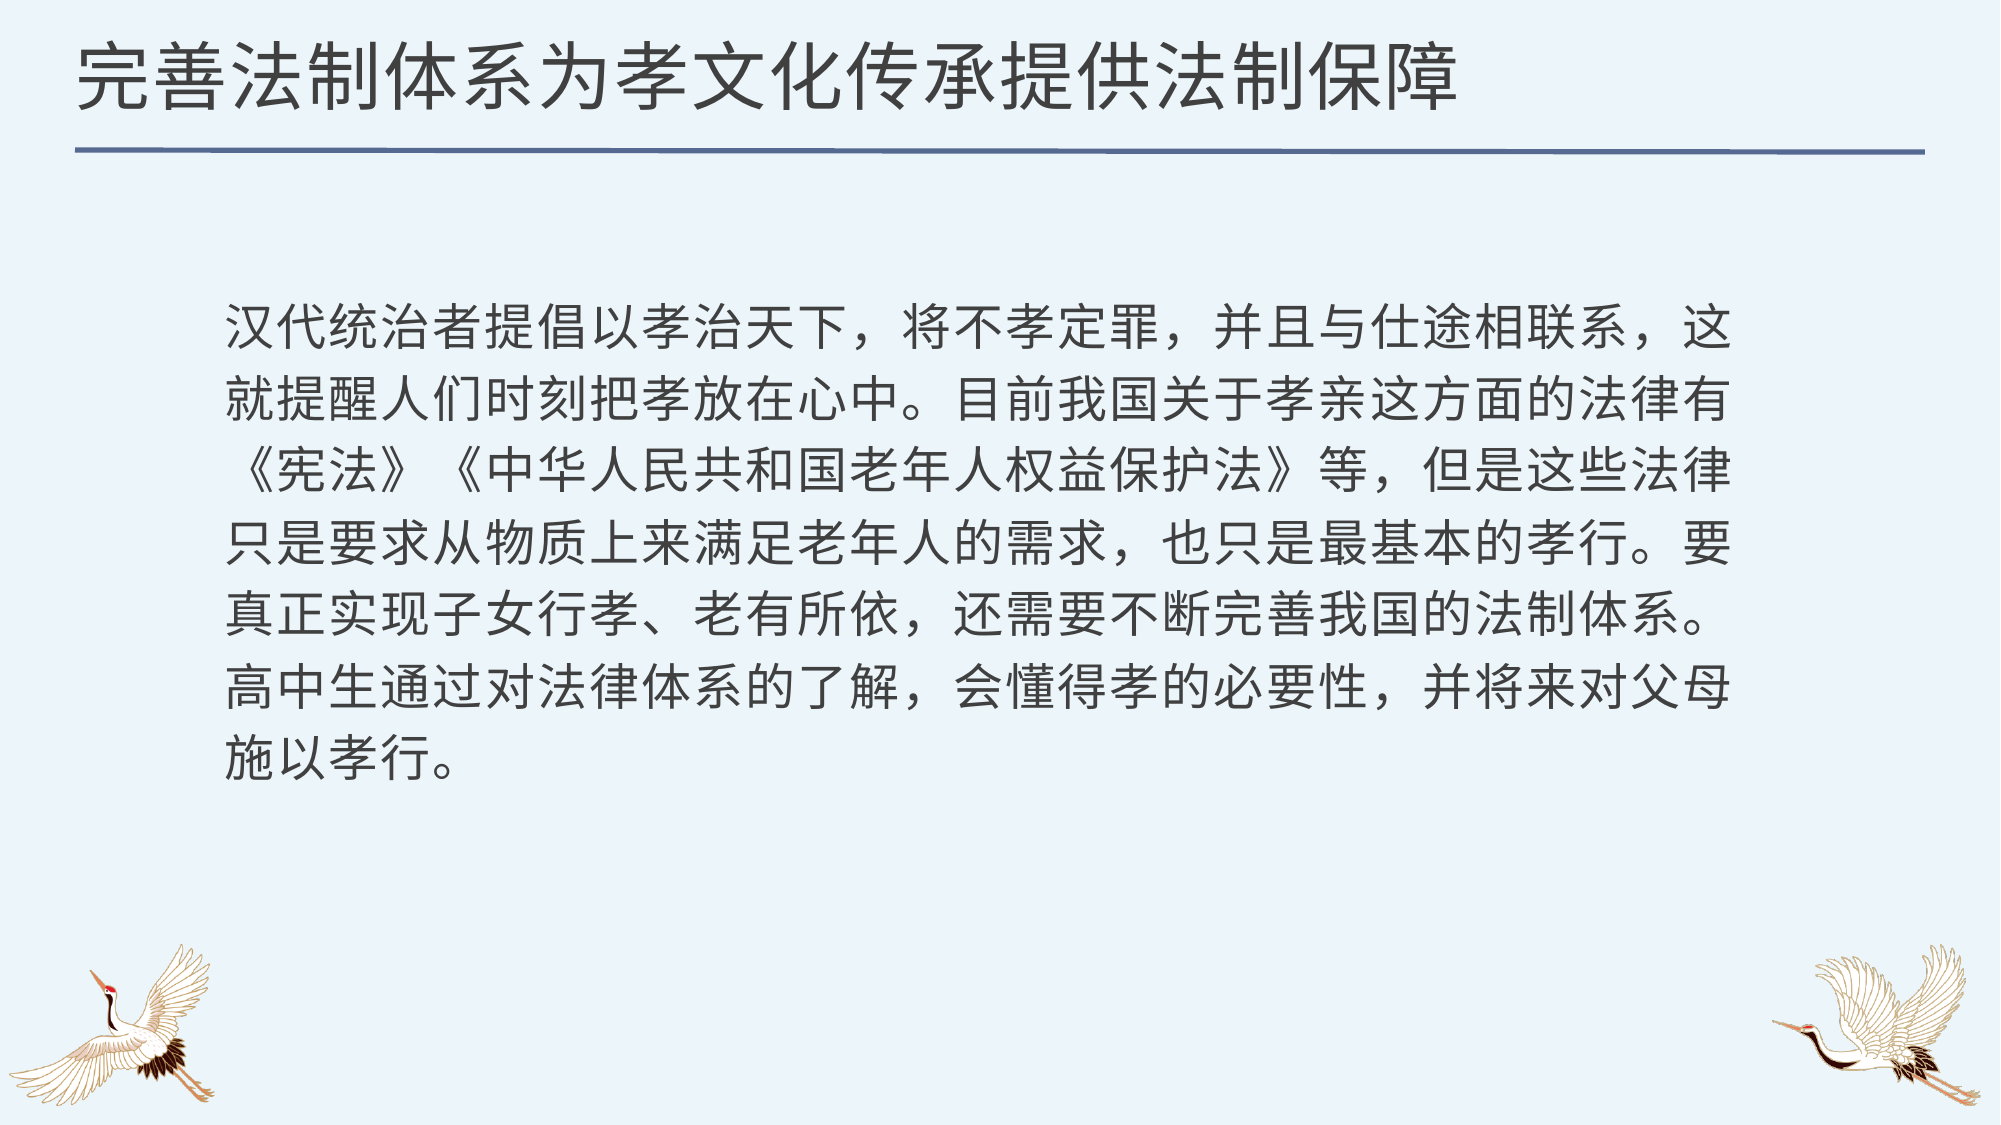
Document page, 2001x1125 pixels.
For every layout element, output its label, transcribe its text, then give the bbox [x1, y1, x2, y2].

text_box 完善法制体系为孝文化传承提供法制保障 [75, 24, 1925, 125]
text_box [74, 149, 1925, 153]
picture [1772, 944, 1981, 1106]
picture [9, 944, 215, 1106]
text_box 汉代统治者提倡以孝治天下，将不孝定罪，并且与仕途相联系，这就提醒人们时刻把孝放在心中。目前我国关于孝亲这方面的法律有《宪法》《中华人民共和国老年人权益保护法》等，但是这些法律只是要求从物质上来满足老年人的需求，也只是最基本的孝行。要真正实现子女行孝、老有所依，还需要不断完善我国的法制体系。高中生通过对法律体系的了解，会懂得孝的必要性，并将来对父母施以孝行。 [214, 186, 1758, 884]
